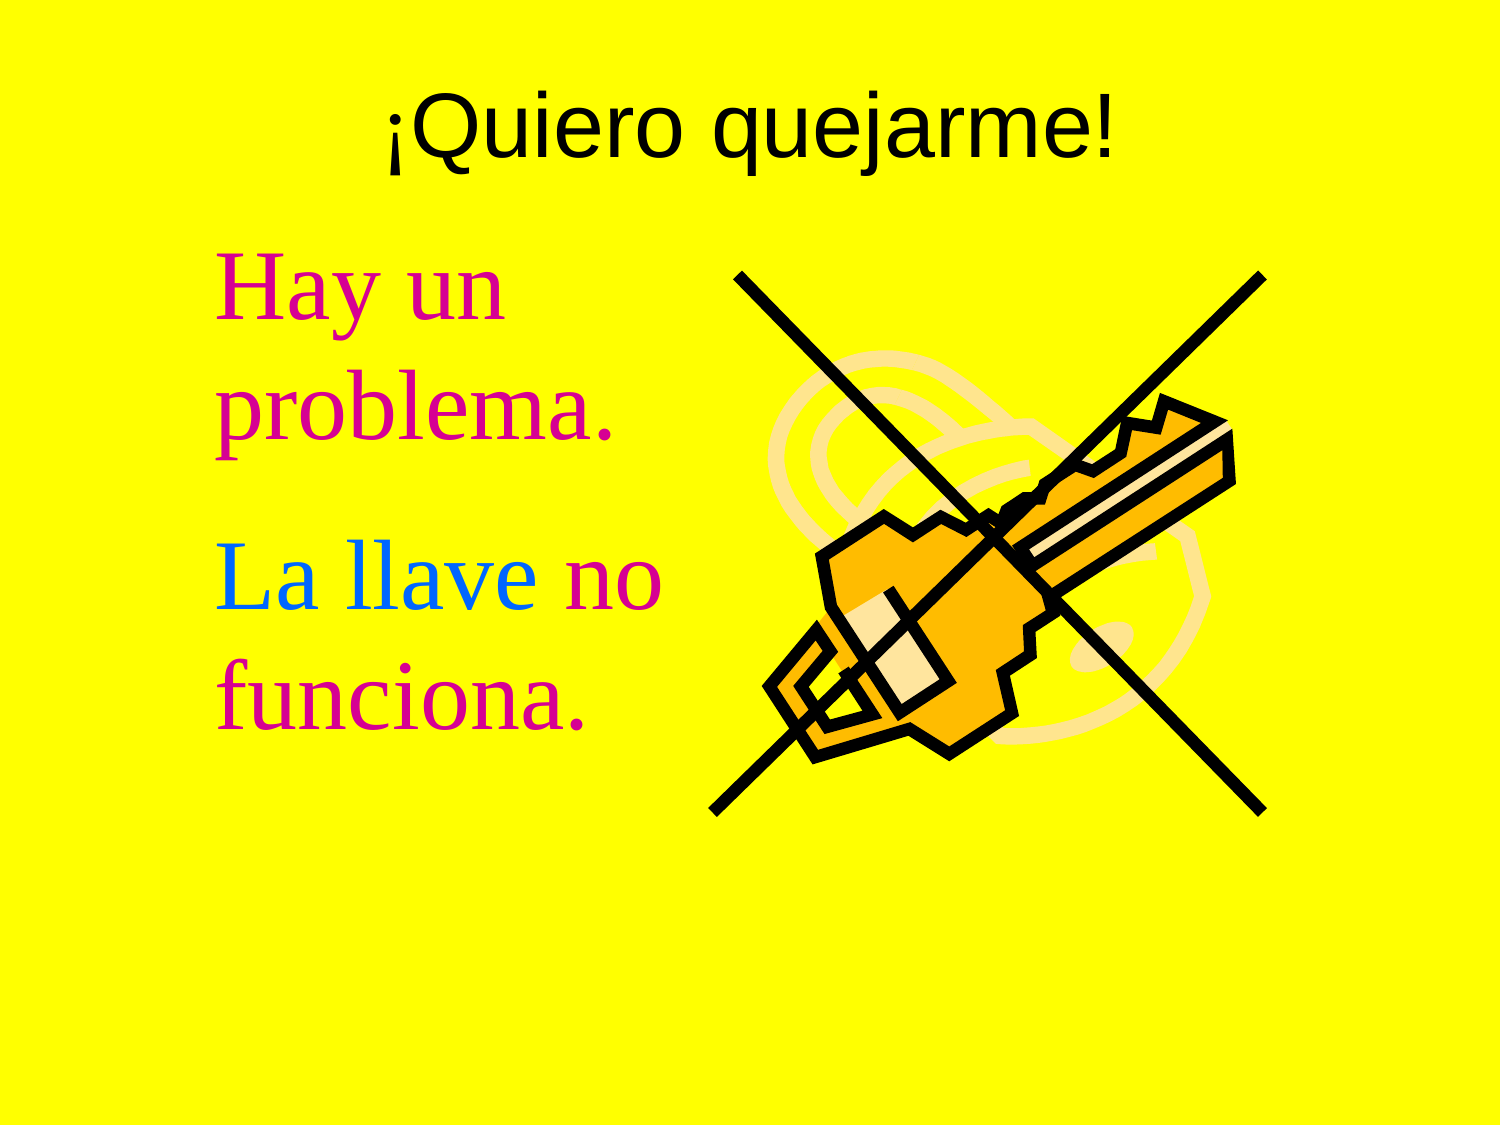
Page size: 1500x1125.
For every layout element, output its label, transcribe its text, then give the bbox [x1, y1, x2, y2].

text_box ¡Quiero quejarme! [112, 0, 1388, 242]
picture [761, 349, 1237, 765]
text_box Hay un problema. La llave no funciona. [200, 242, 763, 757]
